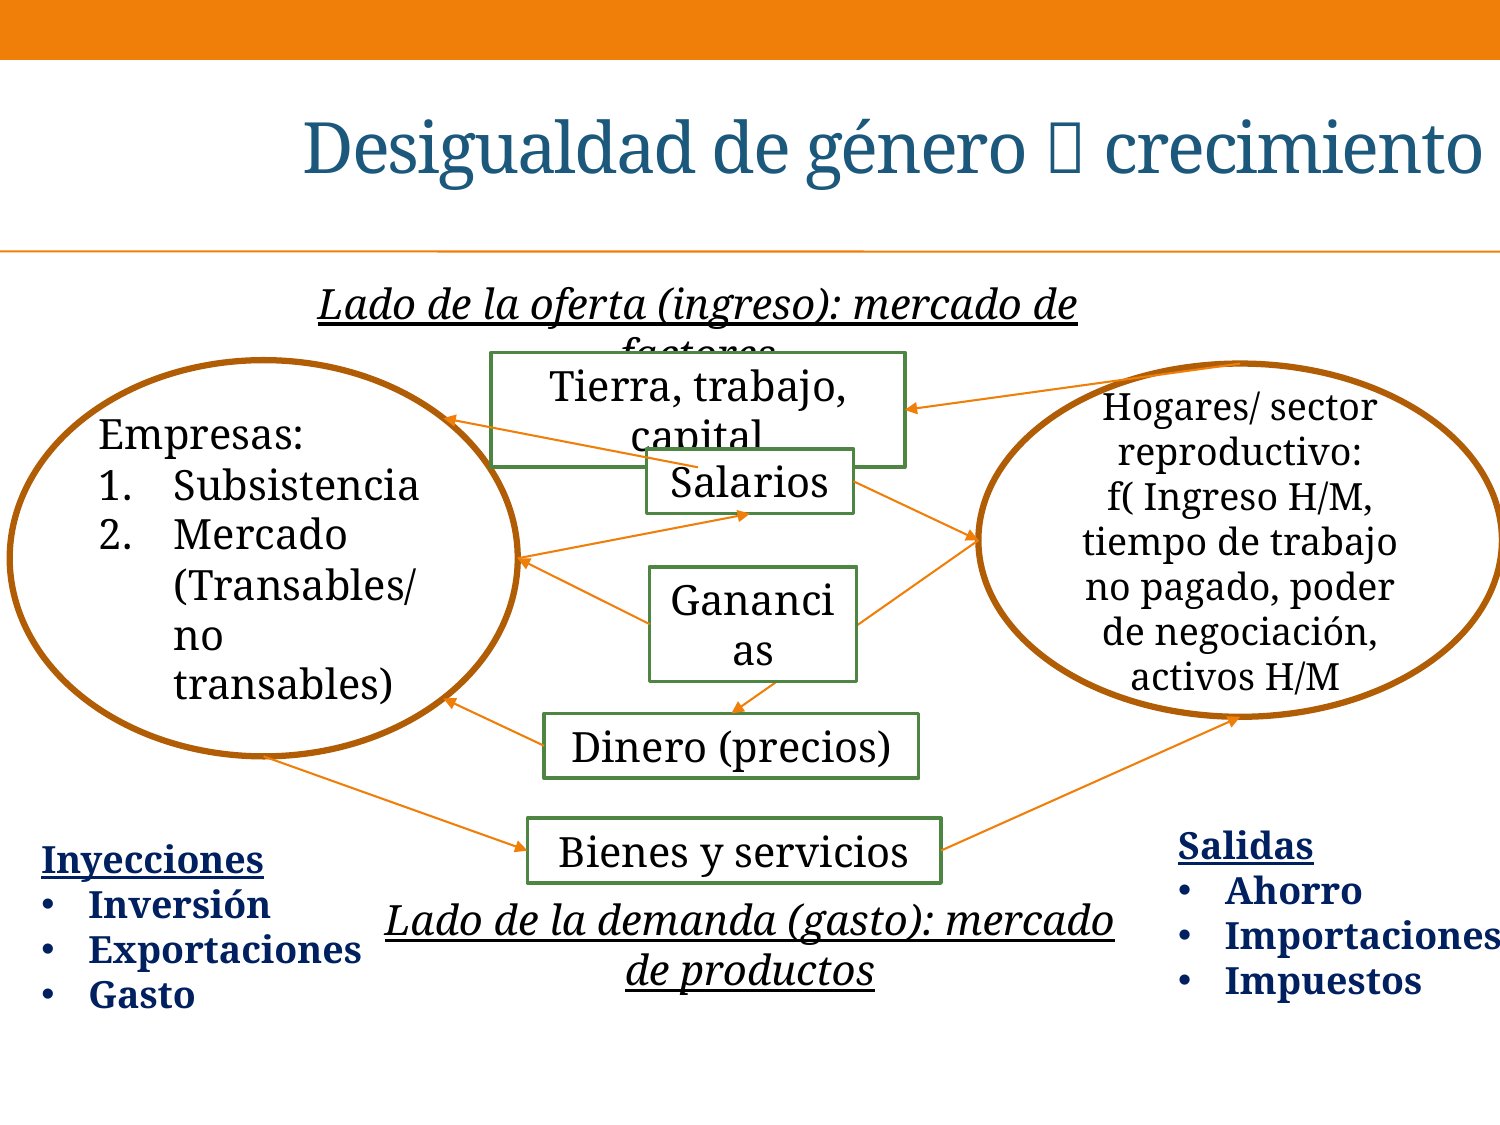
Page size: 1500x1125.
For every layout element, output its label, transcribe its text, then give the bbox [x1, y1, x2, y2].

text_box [733, 542, 977, 712]
text_box Hogares/ sector reproductivo: f( Ingreso H/M, tiempo de trabajo no pagado, poder de negociación, activos H/M [987, 360, 1500, 720]
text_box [519, 516, 749, 557]
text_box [519, 560, 648, 598]
title Desigualdad de género  crecimiento [150, 64, 1500, 227]
text_box Ganancias [647, 568, 720, 685]
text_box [942, 718, 1240, 851]
text_box Empresas: Subsistencia Mercado (Transables/ no transables) [6, 356, 514, 760]
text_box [445, 700, 543, 745]
text_box Lado de la oferta (ingreso): mercado de factores [296, 270, 1100, 385]
text_box Lado de la demanda (gasto): mercado de productos [378, 886, 1152, 1002]
text_box Inyecciones Inversión Exportaciones Gasto [26, 828, 378, 1023]
text_box Bienes y servicios [524, 815, 944, 886]
text_box Salarios [643, 446, 857, 517]
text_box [855, 483, 977, 530]
text_box Salidas Ahorro Importaciones Impuestos [1163, 814, 1500, 1010]
text_box Tierra, trabajo, capital [488, 349, 908, 470]
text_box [265, 758, 526, 849]
text_box Dinero (precios) [541, 710, 922, 781]
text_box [906, 365, 1239, 385]
